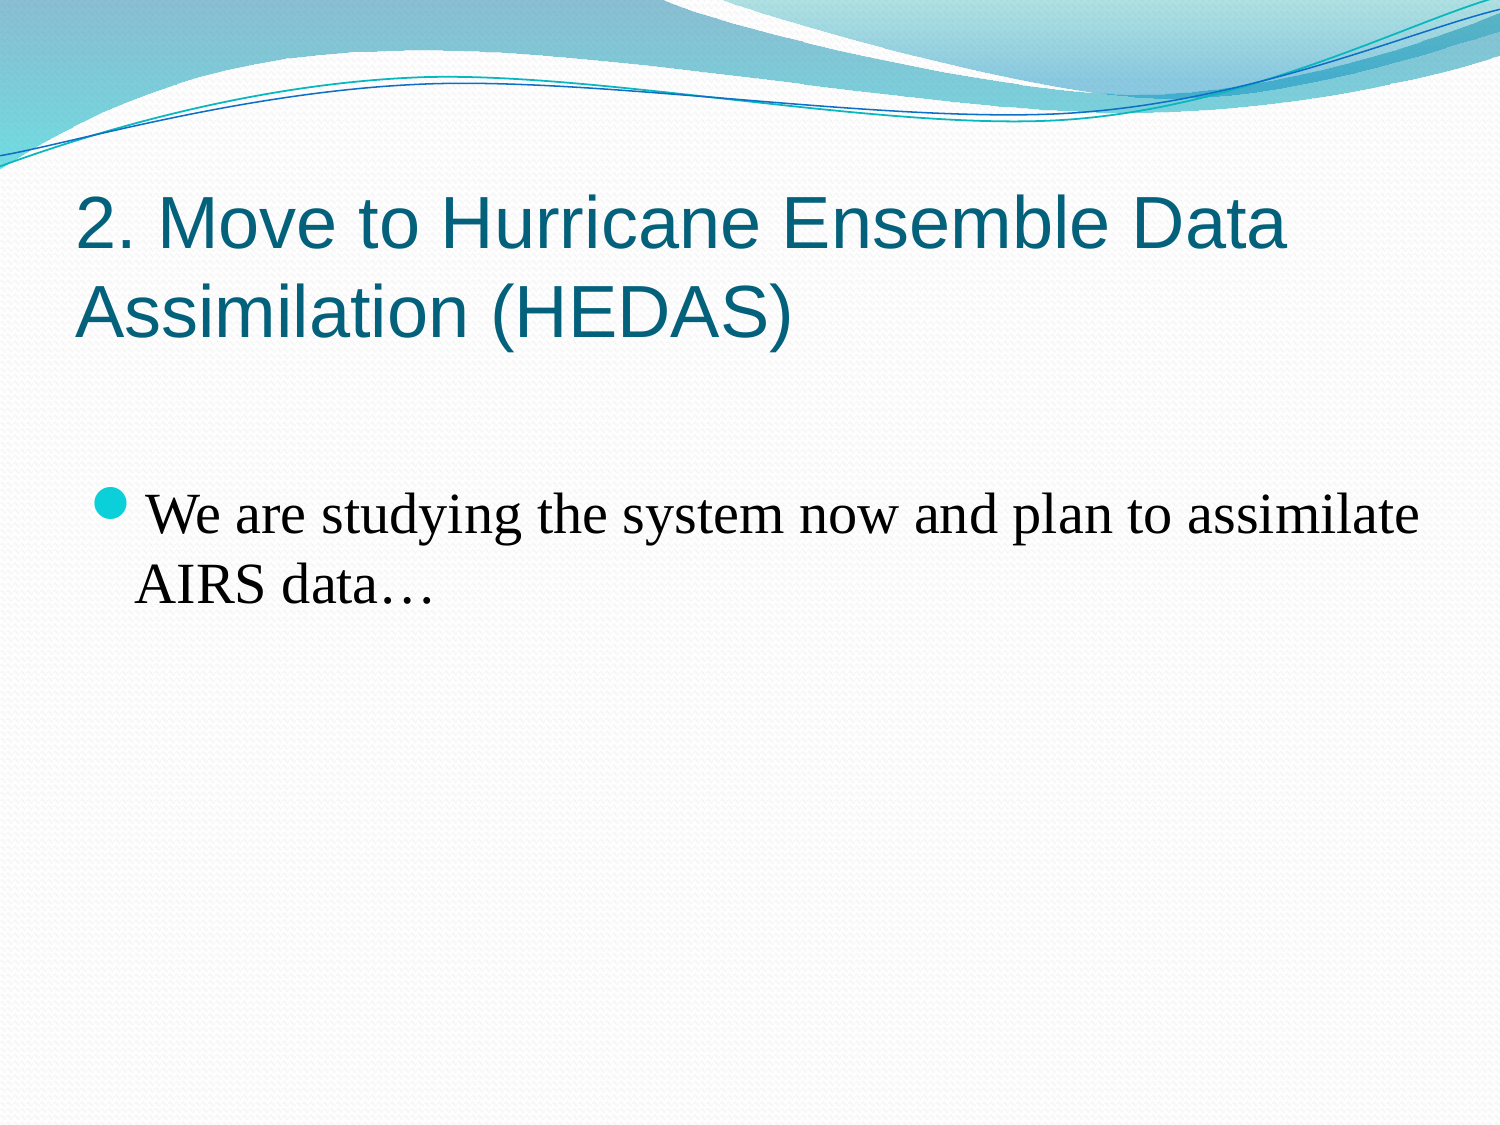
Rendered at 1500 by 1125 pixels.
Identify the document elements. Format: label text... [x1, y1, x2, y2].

list We are studying the system now and plan to assimilate AIRS data… [75, 467, 1450, 1008]
title 2. Move to Hurricane Ensemble Data Assimilation (HEDAS) [75, 164, 1425, 353]
